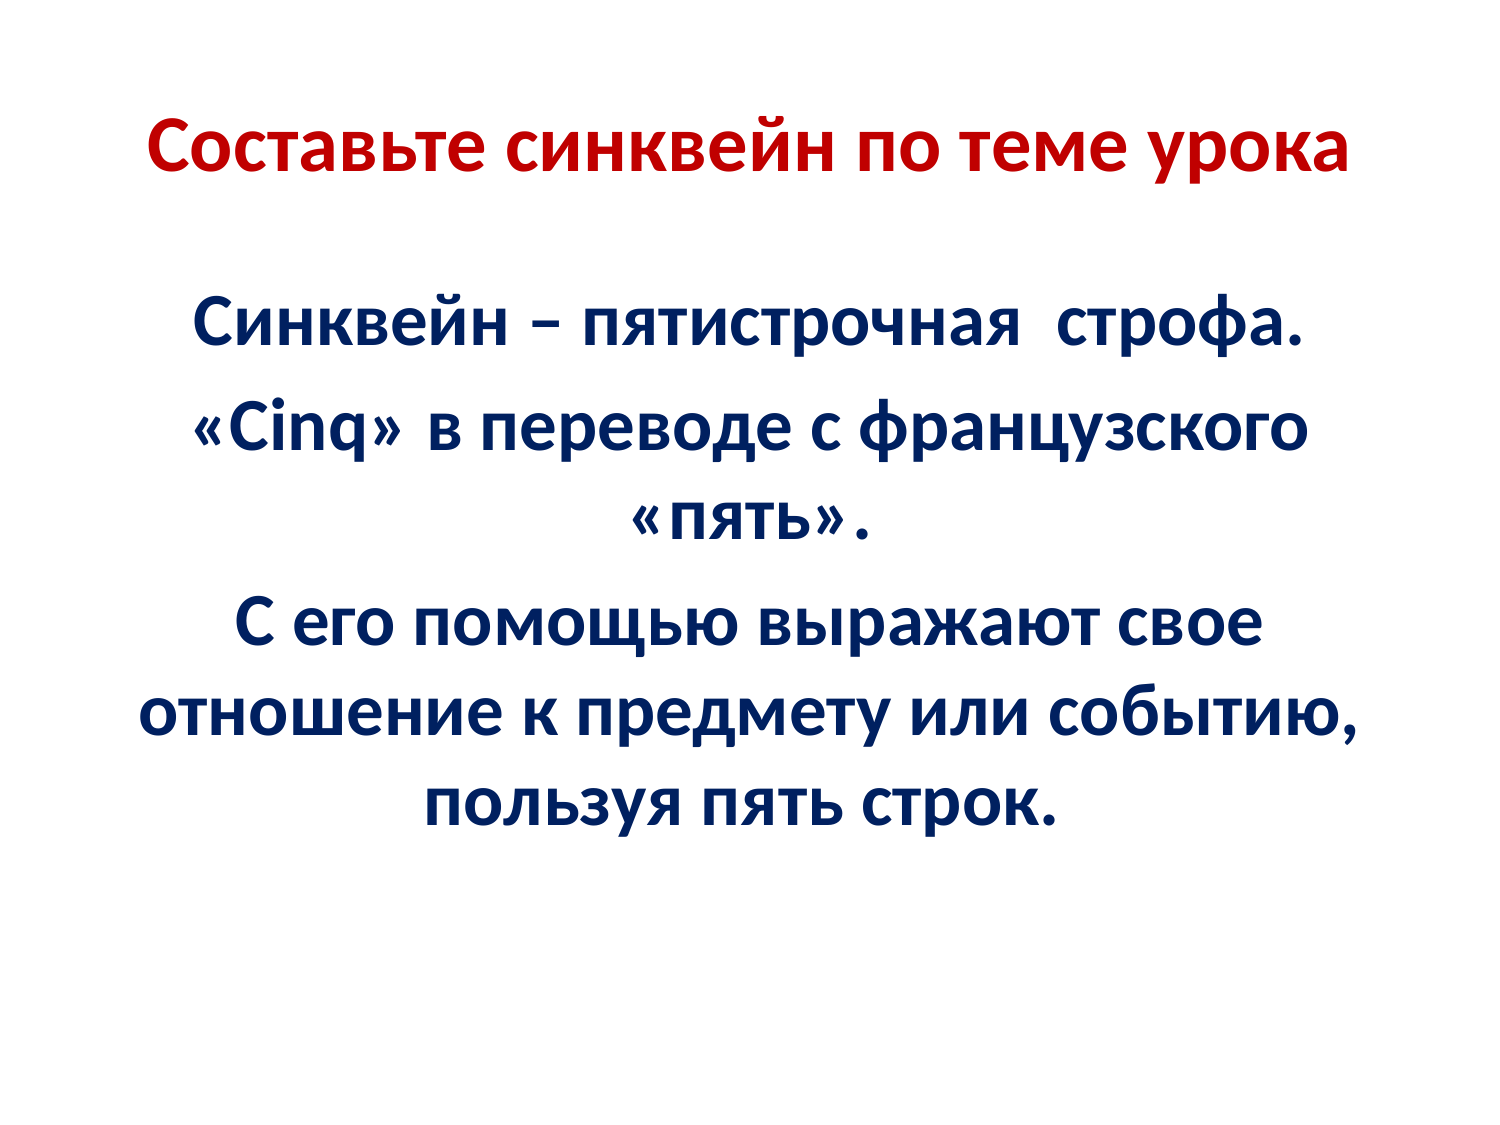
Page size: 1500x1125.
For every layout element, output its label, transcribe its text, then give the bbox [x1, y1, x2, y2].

list Синквейн – пятистрочная строфа. «Сinq» в переводе с французского «пять». С его помощью выражают свое отношение к предмету или событию, пользуя пять строк. [75, 262, 1425, 1005]
title Составьте синквейн по теме урока [75, 45, 1425, 233]
